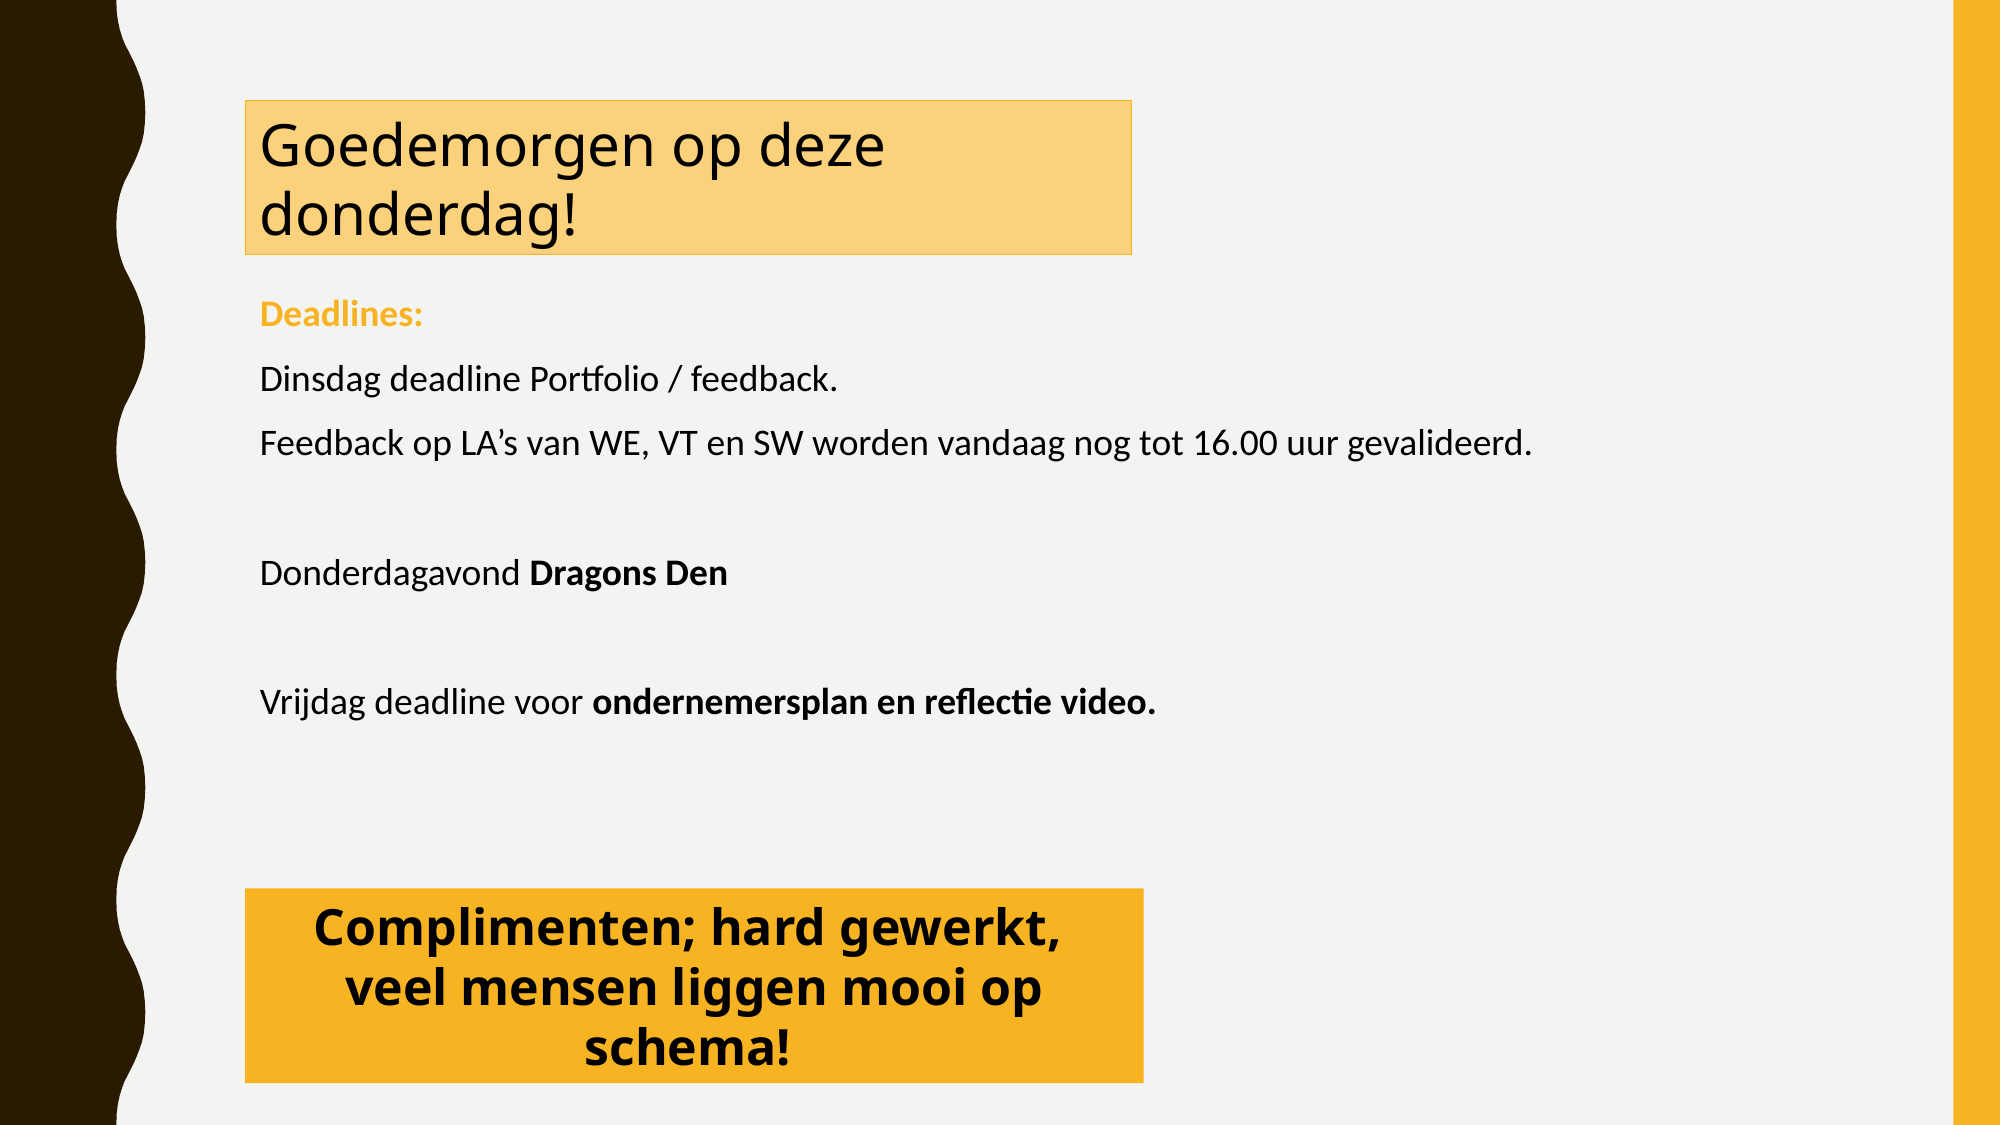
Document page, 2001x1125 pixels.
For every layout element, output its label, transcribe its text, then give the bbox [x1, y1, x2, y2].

text_box Complimenten; hard gewerkt, veel mensen liggen mooi op schema! [245, 888, 1144, 1084]
text_box Deadlines: Dinsdag deadline Portfolio / feedback. Feedback op LA’s van WE, VT en SW worden vandaag nog tot 16.00 uur gevalideerd. Donderdagavond Dragons Den Vrijdag deadline voor ondernemersplan en reflectie video. [245, 278, 1755, 843]
text_box Goedemorgen op deze donderdag! [245, 100, 1132, 255]
